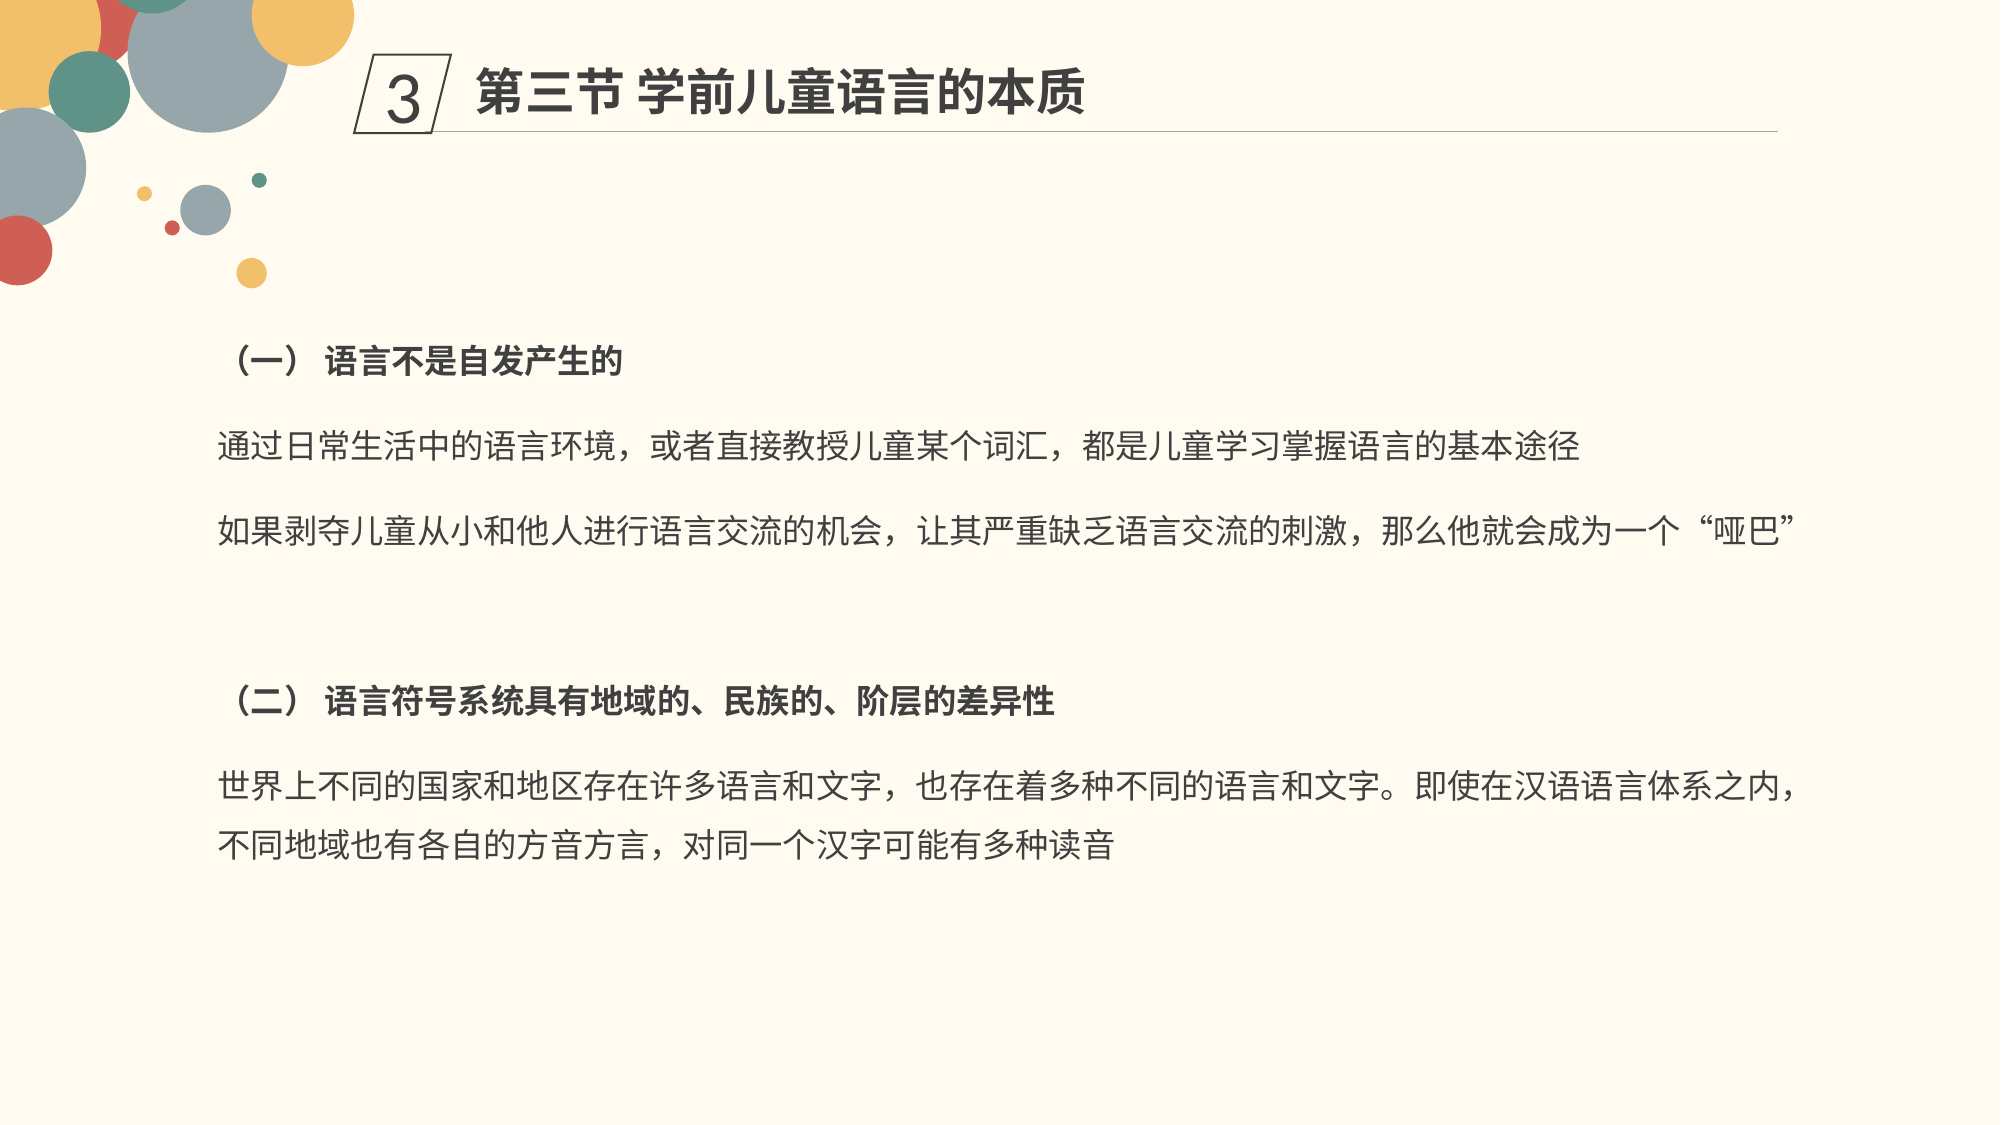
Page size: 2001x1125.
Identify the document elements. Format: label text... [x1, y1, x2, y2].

text_box 3 [355, 53, 453, 135]
text_box 第三节 学前儿童语言的本质 [460, 53, 1454, 129]
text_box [0, 0, 355, 289]
text_box （一） 语言不是自发产生的 通过日常生活中的语言环境，或者直接教授儿童某个词汇，都是儿童学习掌握语言的基本途径 如果剥夺儿童从小和他人进行语言交流的机会，让其严重缺乏语言交流的刺激，那么他就会成为一个“哑巴” （二） 语言符号系统具有地域的、民族的、阶层的差异性 世界上不同的国家和地区存在许多语言和文字，也存在着多种不同的语言和文字。即使在汉语语言体系之内，不同地域也有各自的方音方言，对同一个汉字可能有多种读音 [202, 313, 1845, 872]
